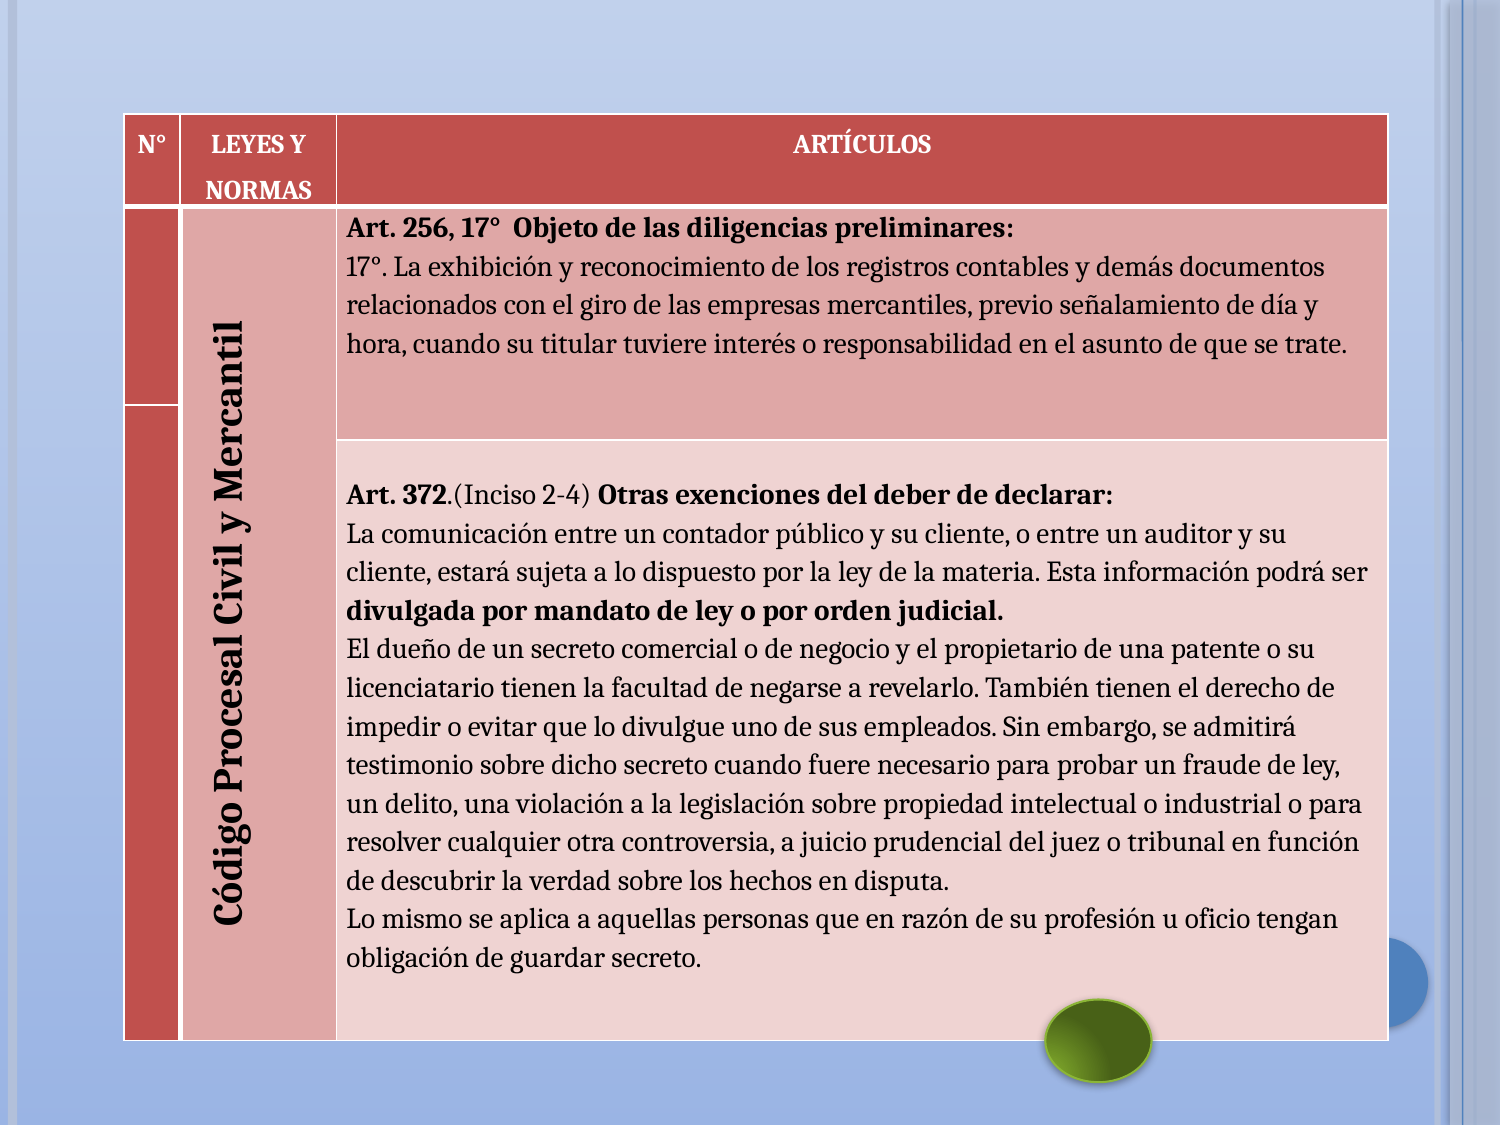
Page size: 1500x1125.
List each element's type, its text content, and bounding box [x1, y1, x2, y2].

table_cell [125, 209, 178, 404]
table_cell Art. 372.(Inciso 2-4) Otras exenciones del deber de declarar: La comunicación entre un contador público y su cliente, o entre un auditor y su cliente, estará sujeta a lo dispuesto por la ley de la materia. Esta información podrá ser divulgada por mandato de ley o por orden judicial. El dueño de un secreto comercial o de negocio y el propietario de una patente o su licenciatario tienen la facultad de negarse a revelarlo. También tienen el derecho de impedir o evitar que lo divulgue uno de sus empleados. Sin embargo, se admitirá testimonio sobre dicho secreto cuando fuere necesario para probar un fraude de ley, un delito, una violación a la legislación sobre propiedad intelectual o industrial o para resolver cualquier otra controversia, a juicio prudencial del juez o tribunal en función de descubrir la verdad sobre los hechos en disputa. Lo mismo se aplica a aquellas personas que en razón de su profesión u oficio tengan obligación de guardar secreto. [337, 441, 1387, 1040]
table_cell [125, 406, 178, 1040]
table_cell Código Procesal Civil y Mercantil [183, 209, 336, 1040]
table_header LEYES Y NORMAS [181, 115, 336, 204]
table_header N° [125, 115, 179, 204]
table_header ARTÍCULOS [337, 115, 1387, 204]
text_box [1044, 998, 1153, 1084]
table_cell Art. 256, 17° Objeto de las diligencias preliminares: 17°. La exhibición y reconocimiento de los registros contables y demás documentos relacionados con el giro de las empresas mercantiles, previo señalamiento de día y hora, cuando su titular tuviere interés o responsabilidad en el asunto de que se trate. [337, 209, 1387, 439]
